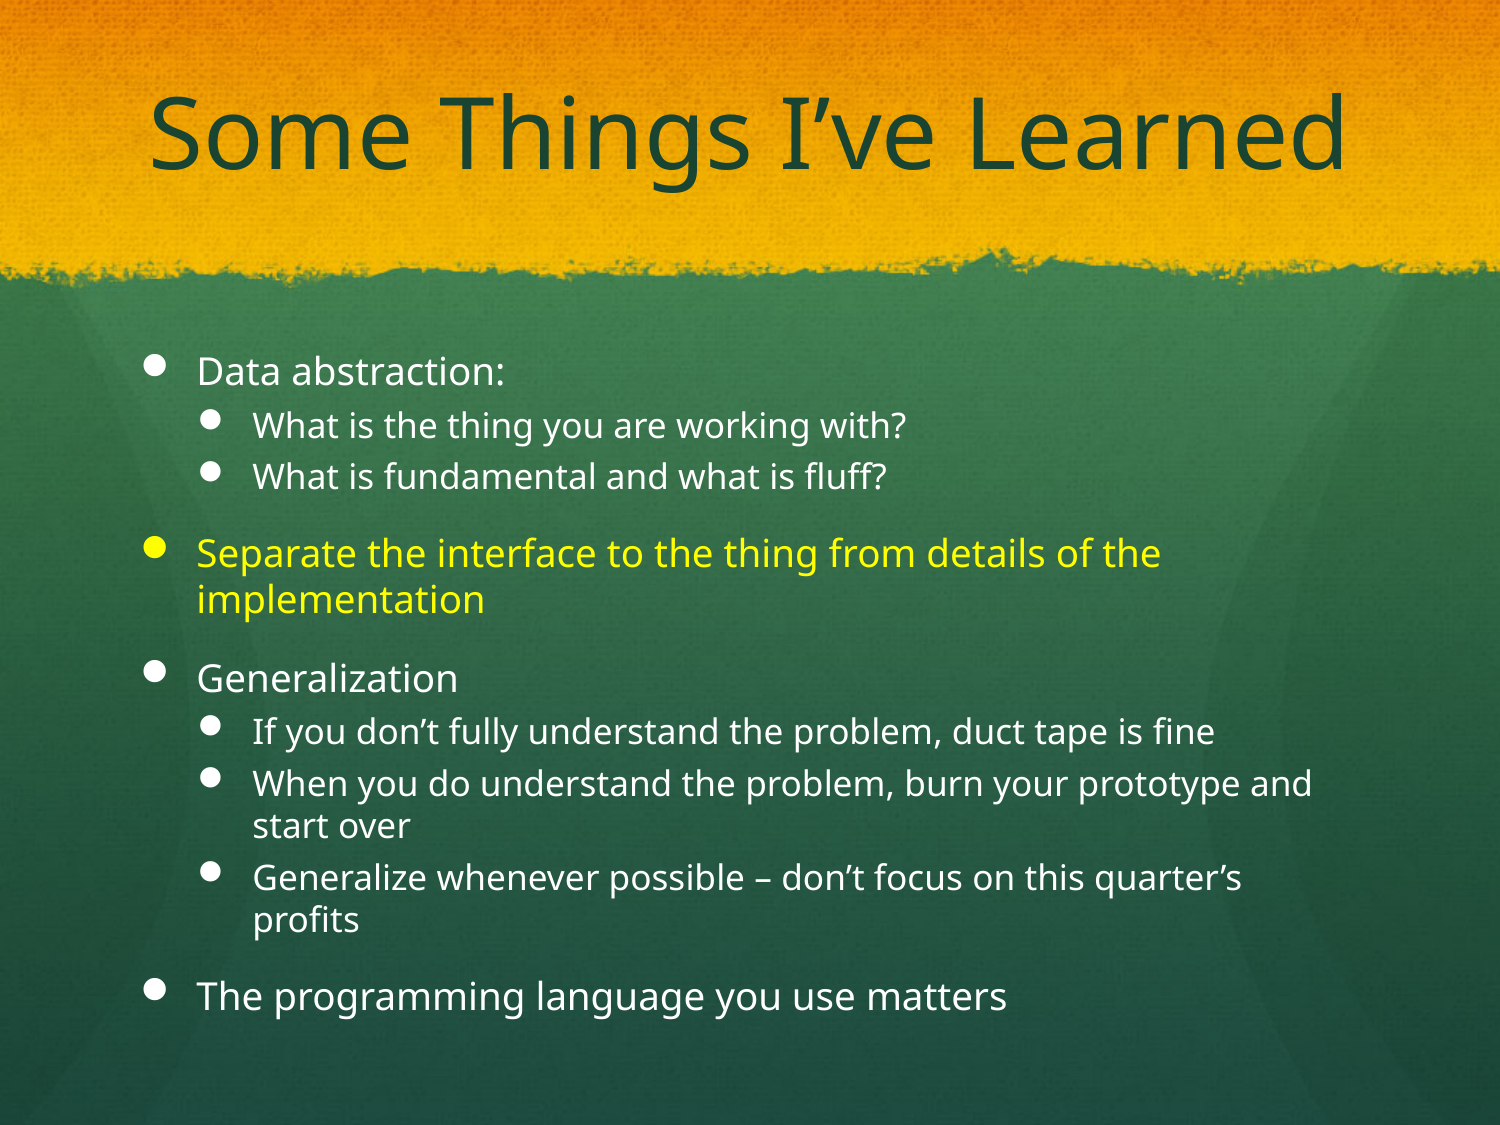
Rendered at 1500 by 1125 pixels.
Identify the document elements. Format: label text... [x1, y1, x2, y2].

picture [0, 0, 1500, 1125]
title Some Things I’ve Learned [125, 13, 1375, 246]
list Data abstraction: What is the thing you are working with? What is fundamental and what is fluff? Separate the interface to the thing from details of the implementation Generalization If you don’t fully understand the problem, duct tape is fine When you do understand the problem, burn your prototype and start over Generalize whenever possible – don’t focus on this quarter’s profits The programming language you use matters [125, 339, 1375, 1026]
